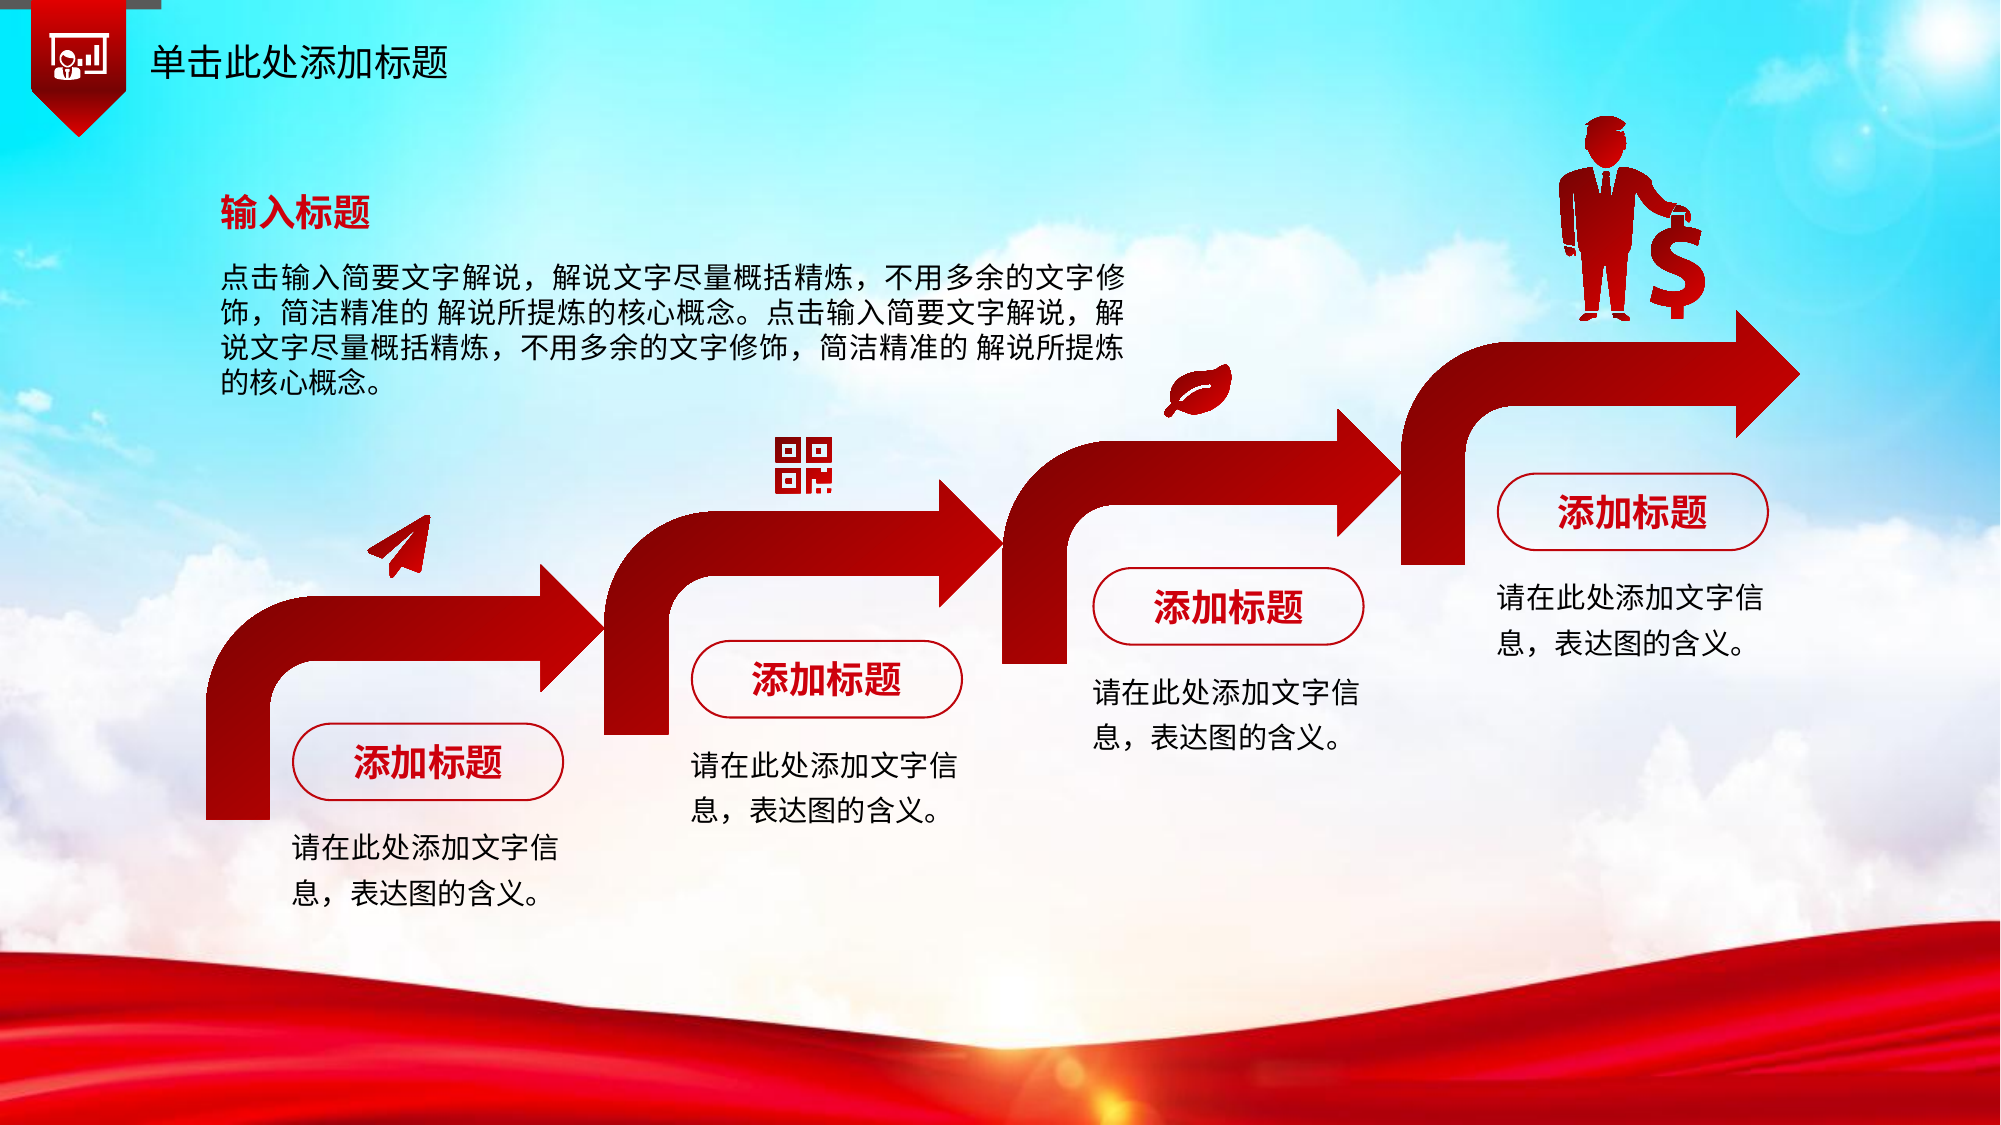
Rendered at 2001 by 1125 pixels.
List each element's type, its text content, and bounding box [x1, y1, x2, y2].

text_box [775, 437, 801, 463]
text_box [775, 468, 801, 494]
text_box [205, 563, 603, 820]
text_box [1092, 567, 1365, 646]
text_box [127, 0, 162, 10]
text_box [367, 515, 431, 578]
text_box [1002, 407, 1403, 665]
text_box [806, 437, 832, 463]
text_box [1400, 309, 1801, 566]
text_box [1164, 364, 1232, 418]
text_box [291, 722, 565, 802]
text_box [806, 468, 832, 494]
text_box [31, 0, 127, 138]
text_box [1496, 472, 1770, 552]
text_box 输入标题 点击输入简要文字解说，解说文字尽量概括精炼，不用多余的文字修饰，简洁精准的 解说所提炼的核心概念。点击输入简要文字解说，解说文字尽量概括精炼，不用多余的文字修饰，简洁精准的 解说所提炼的核心概念。 [206, 182, 1141, 407]
text_box 请在此处添加文字信息，表达图的含义。 [1077, 656, 1376, 762]
text_box 请在此处添加文字信息，表达图的含义。 [1481, 561, 1780, 668]
text_box [0, 0, 31, 10]
text_box 请在此处添加文字信息，表达图的含义。 [675, 729, 974, 835]
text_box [1559, 109, 1705, 322]
text_box [603, 478, 1004, 735]
text_box 单击此处添加标题 [137, 33, 472, 90]
text_box 请在此处添加文字信息，表达图的含义。 [276, 812, 575, 918]
text_box [690, 639, 964, 719]
picture [0, 0, 2001, 1125]
